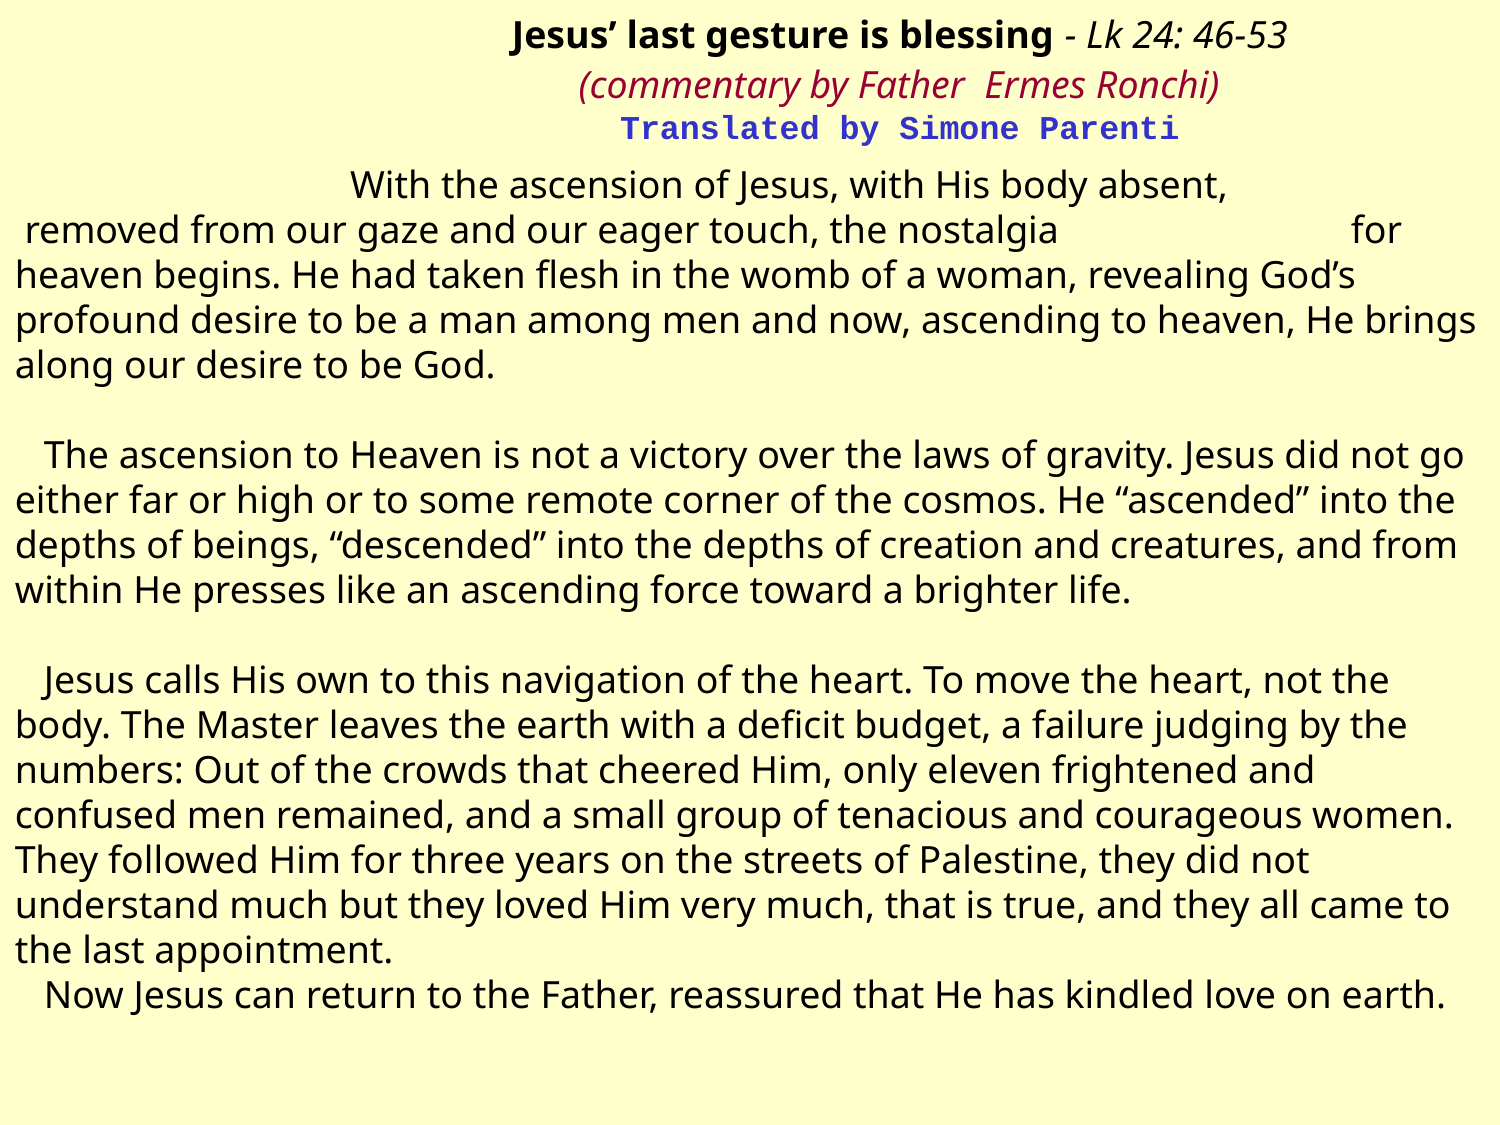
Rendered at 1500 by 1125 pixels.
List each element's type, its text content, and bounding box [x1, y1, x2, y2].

text_box Jesus’ last gesture is blessing - Lk 24: 46-53 (commentary by Father Ermes Ronchi) Translated by Simone Parenti [299, 4, 1500, 153]
text_box With the ascension of Jesus, with His body absent, removed from our gaze and our eager touch, the nostalgia for heaven begins. He had taken flesh in the womb of a woman, revealing God’s profound desire to be a man among men and now, ascending to heaven, He brings along our desire to be God. The ascension to Heaven is not a victory over the laws of gravity. Jesus did not go either far or high or to some remote corner of the cosmos. He “ascended” into the depths of beings, “descended” into the depths of creation and creatures, and from within He presses like an ascending force toward a brighter life. Jesus calls His own to this navigation of the heart. To move the heart, not the body. The Master leaves the earth with a deficit budget, a failure judging by the numbers: Out of the crowds that cheered Him, only eleven frightened and confused men remained, and a small group of tenacious and courageous women. They followed Him for three years on the streets of Palestine, they did not understand much but they loved Him very much, that is true, and they all came to the last appointment. Now Jesus can return to the Father, reassured that He has kindled love on earth. [0, 153, 1500, 1024]
